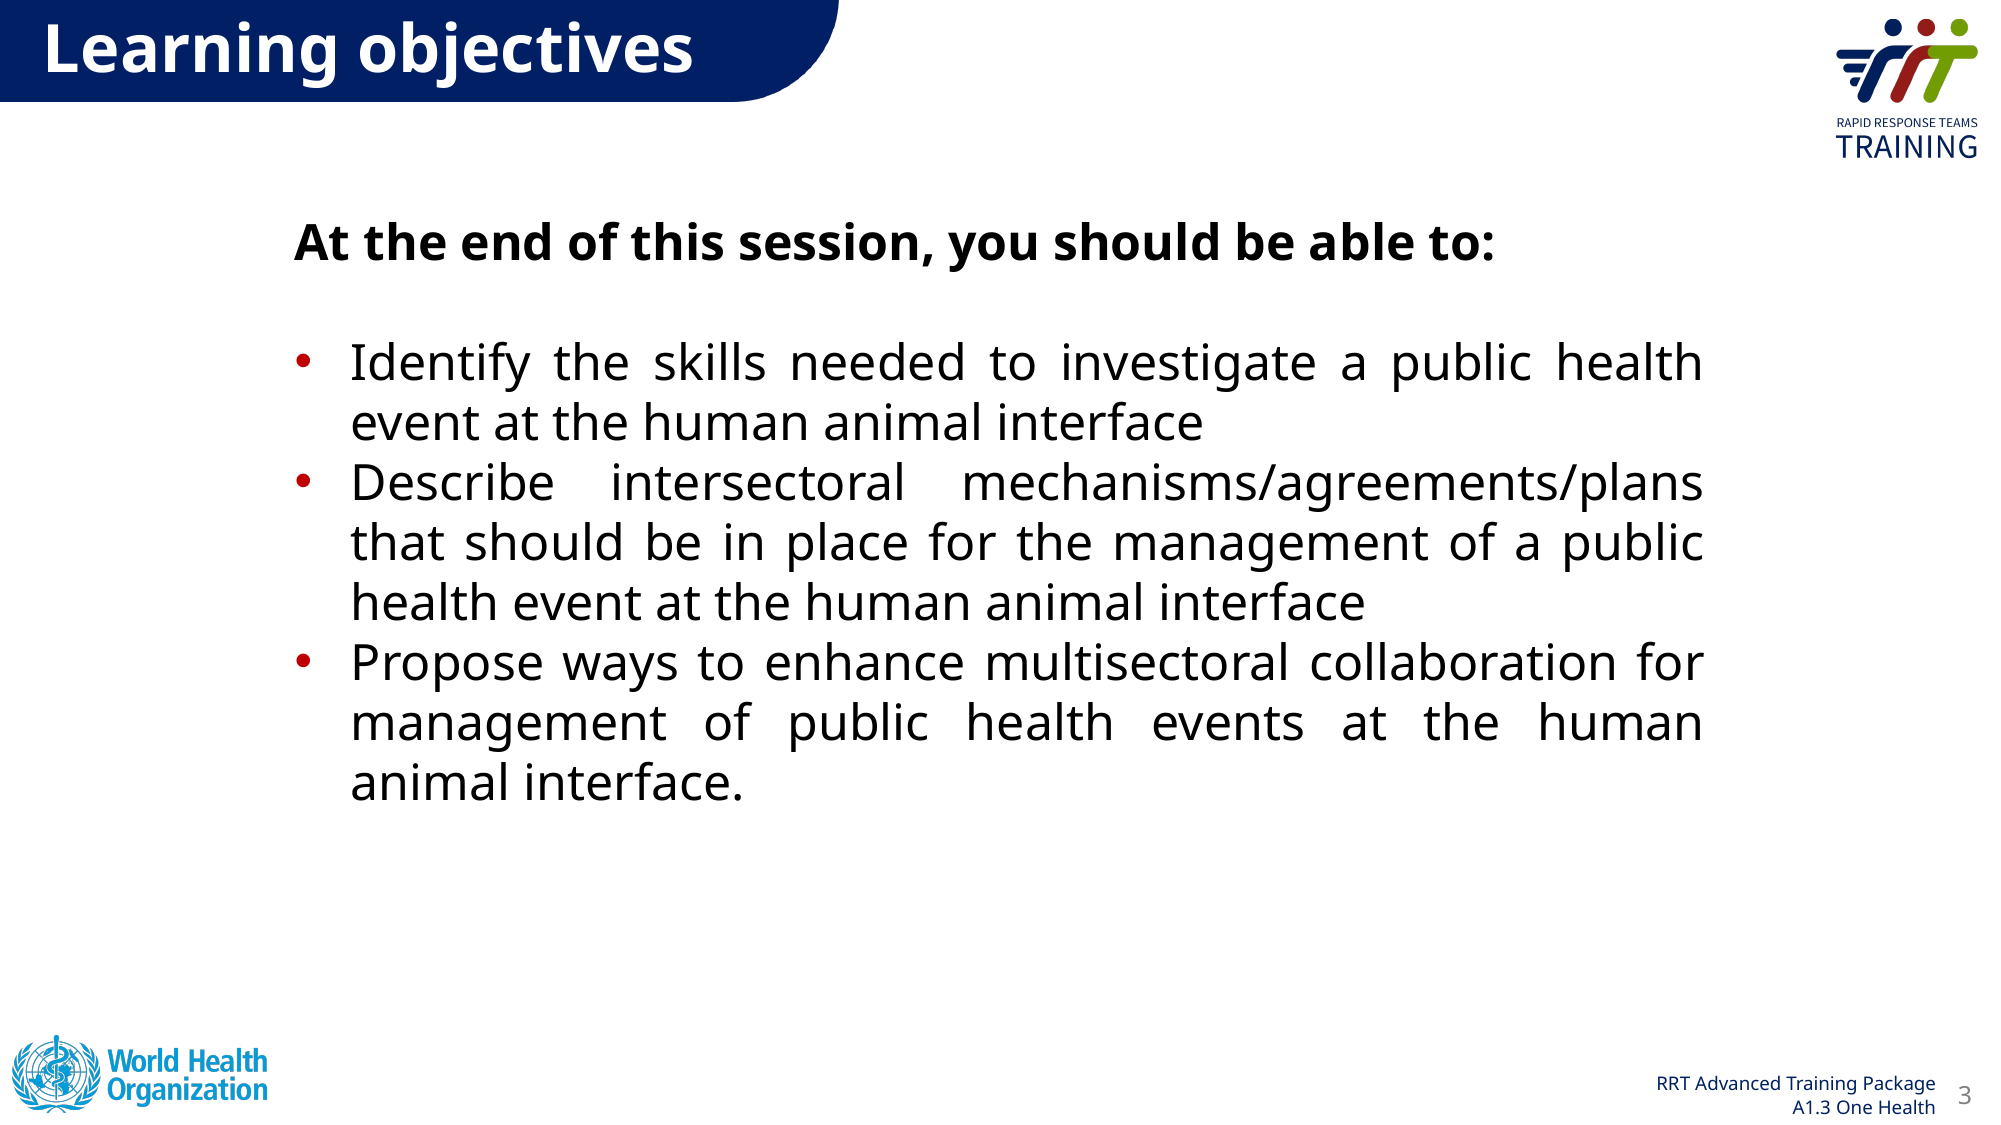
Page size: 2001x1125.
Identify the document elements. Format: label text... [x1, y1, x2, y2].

picture [58, 1050, 64, 1058]
picture [12, 1083, 48, 1113]
picture [0, 0, 839, 102]
text_box At the end of this session, you should be able to: Identify the skills needed to investigate a public health event at the human animal interface Describe intersectoral mechanisms/agreements/plans that should be in place for the management of a public health event at the human animal interface Propose ways to enhance multisectoral collaboration for management of public health events at the human animal interface. [287, 202, 1713, 818]
picture [12, 1035, 267, 1113]
picture [1835, 19, 1978, 167]
